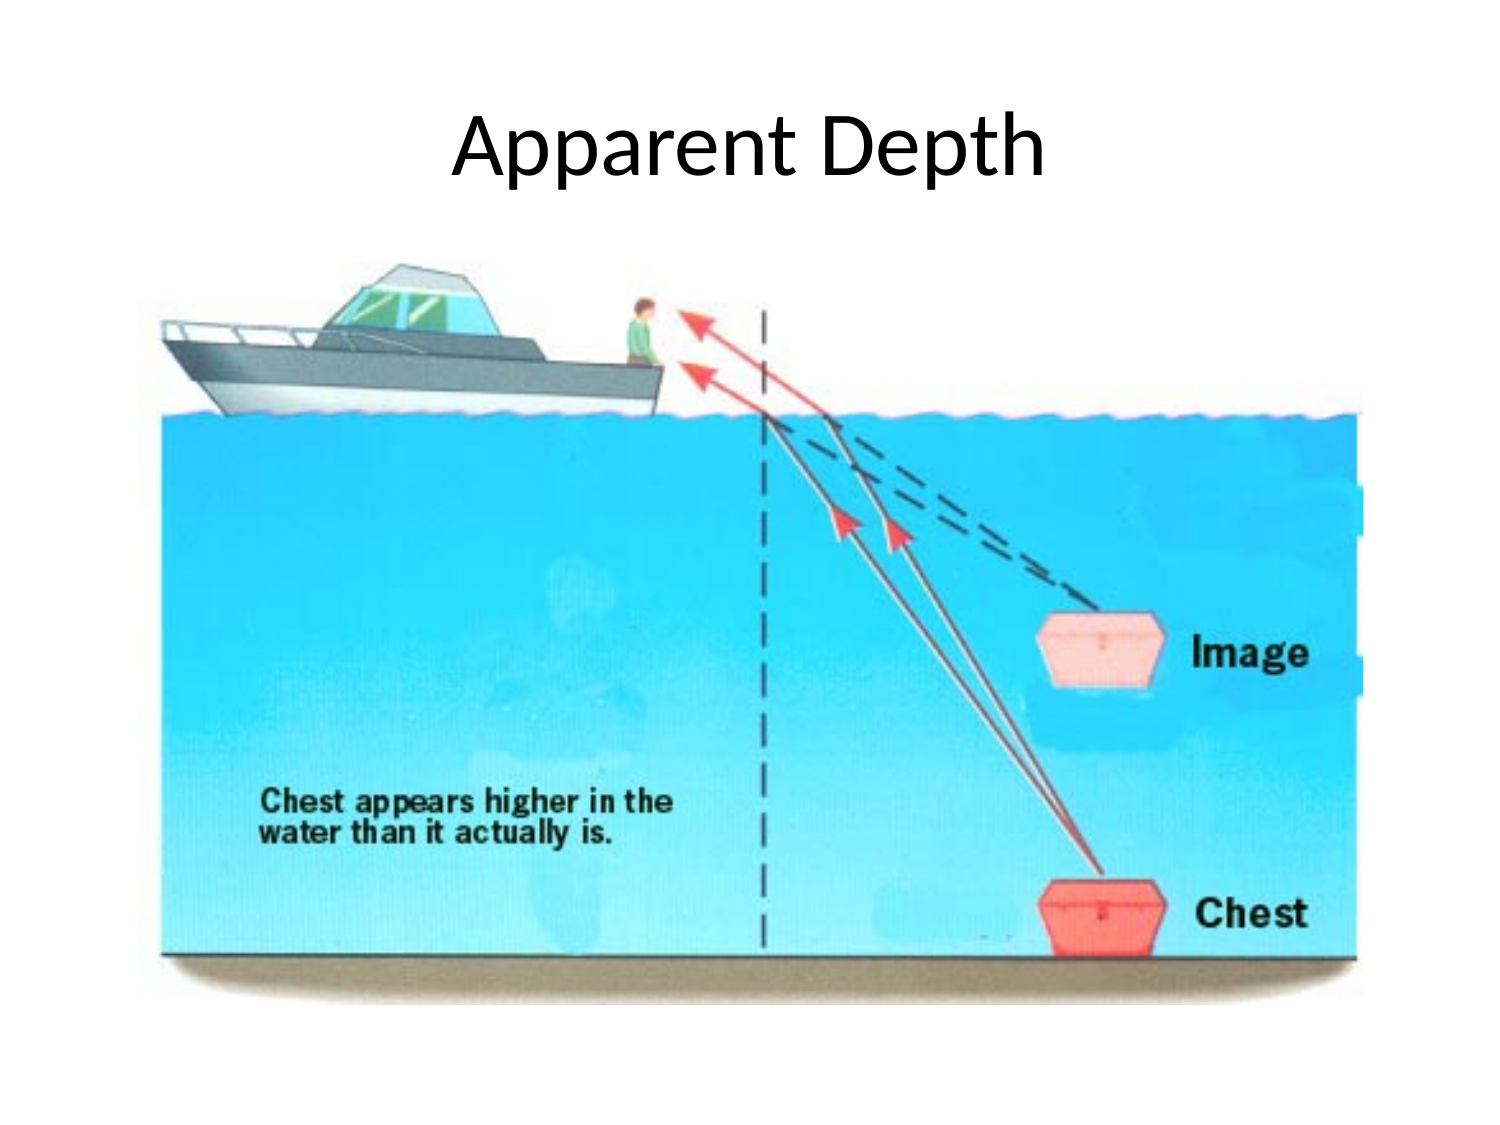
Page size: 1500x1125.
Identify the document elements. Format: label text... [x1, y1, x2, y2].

title Apparent Depth [75, 45, 1425, 233]
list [74, 262, 1426, 1006]
